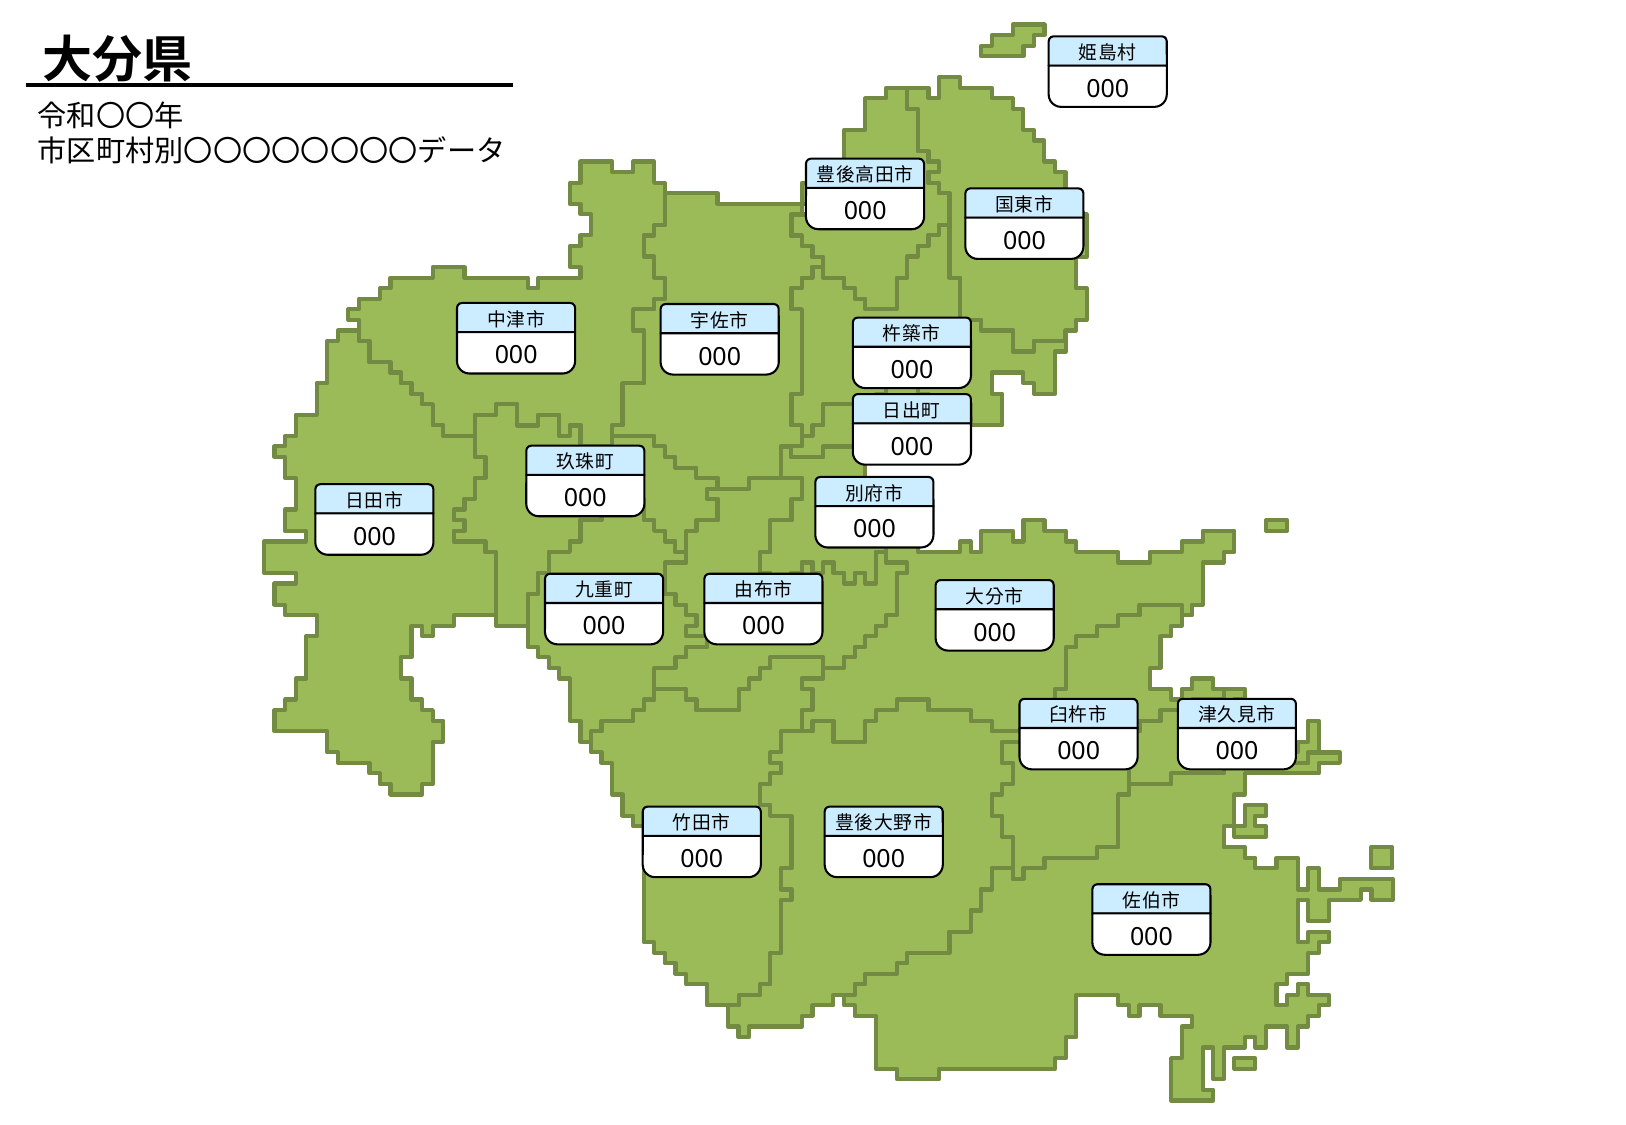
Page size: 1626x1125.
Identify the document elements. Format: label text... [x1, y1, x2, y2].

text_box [824, 806, 944, 878]
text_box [1048, 36, 1168, 108]
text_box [1177, 698, 1297, 770]
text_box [935, 579, 1054, 651]
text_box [1092, 884, 1211, 956]
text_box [815, 476, 934, 548]
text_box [704, 573, 823, 645]
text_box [315, 483, 434, 556]
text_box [852, 317, 972, 389]
text_box 令和〇〇年 市区町村別〇〇〇〇〇〇〇〇データ [23, 89, 258, 175]
text_box 大分県 [27, 20, 208, 83]
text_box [526, 445, 645, 517]
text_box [642, 806, 762, 878]
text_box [1019, 698, 1138, 770]
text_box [805, 158, 925, 230]
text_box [965, 188, 1084, 260]
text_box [456, 302, 576, 374]
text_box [852, 396, 972, 465]
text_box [660, 303, 779, 375]
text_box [263, 24, 1393, 1101]
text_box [544, 573, 664, 645]
